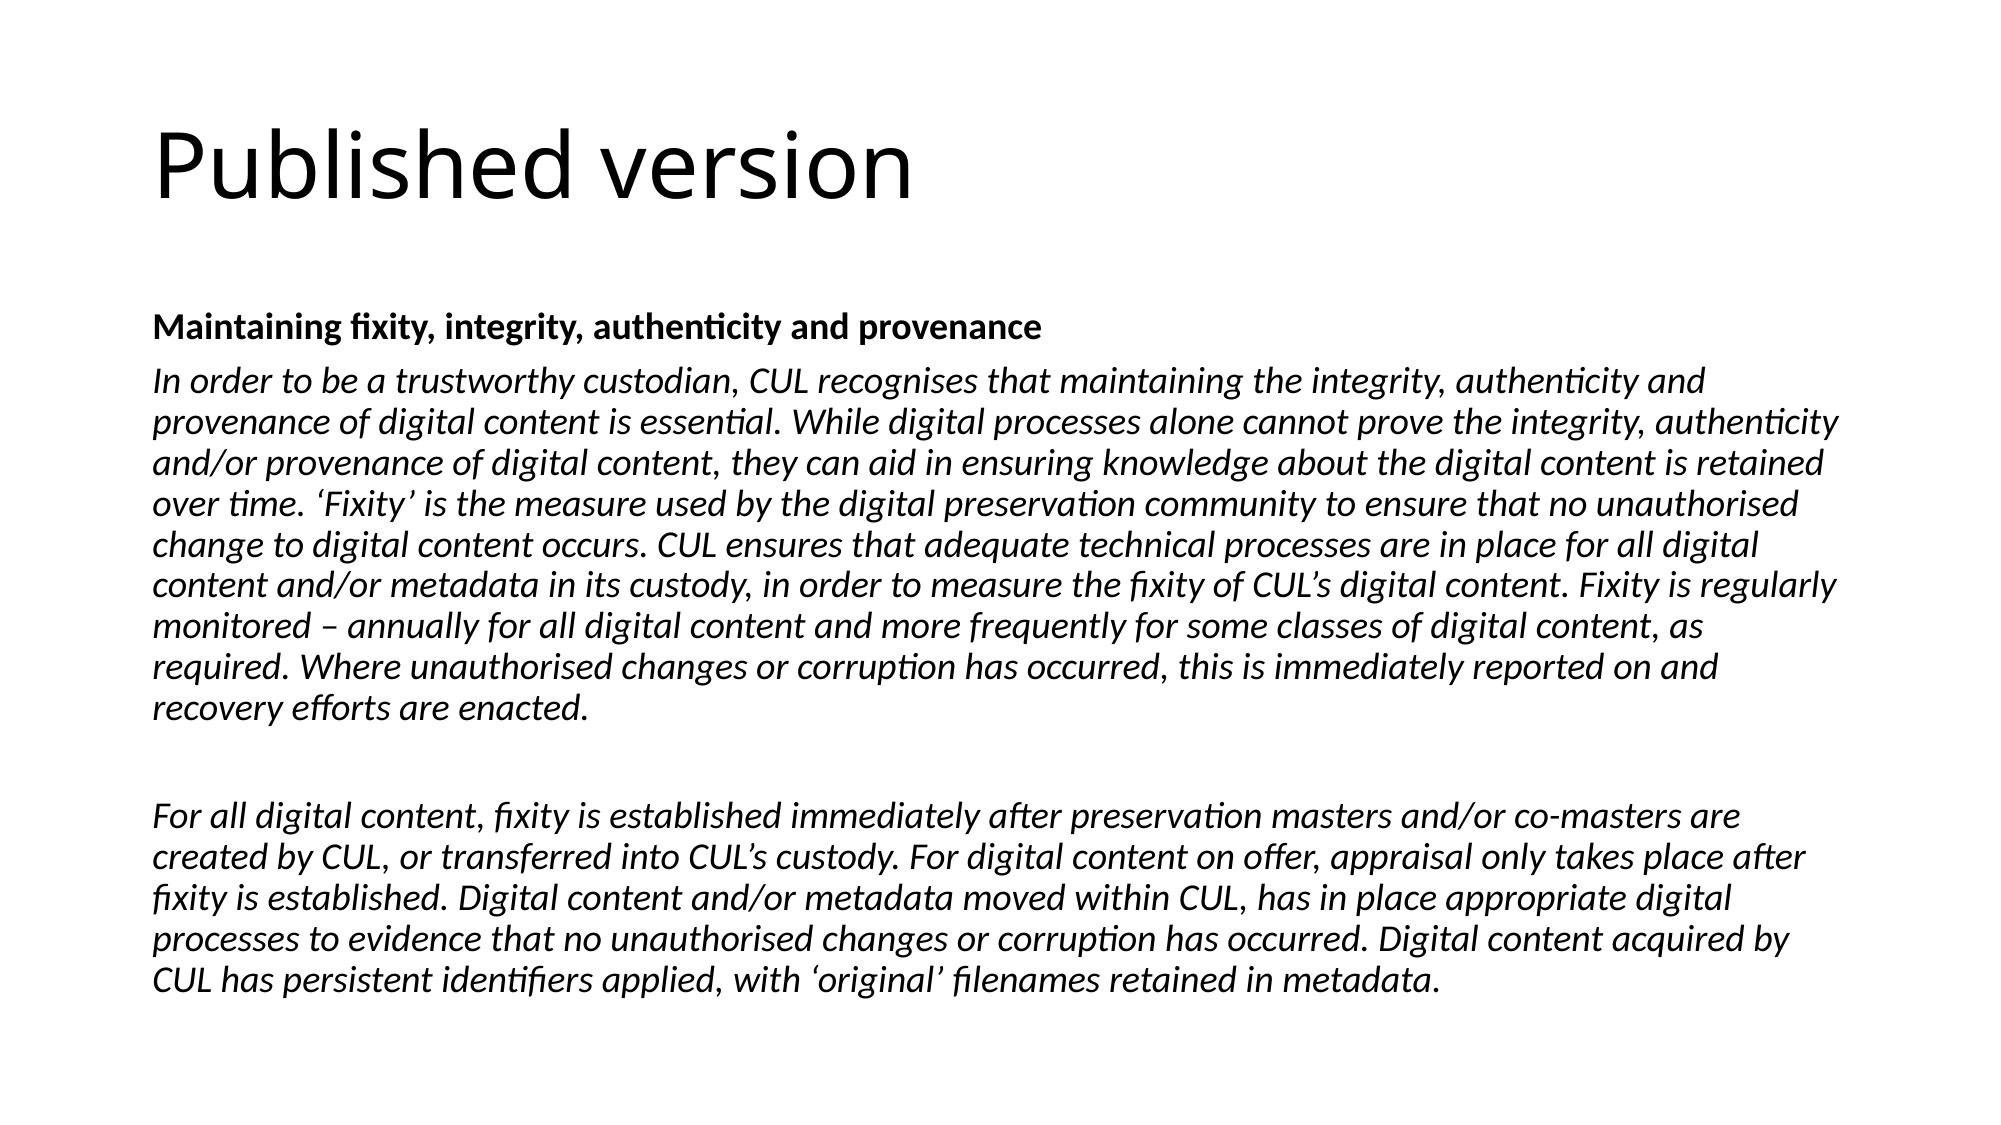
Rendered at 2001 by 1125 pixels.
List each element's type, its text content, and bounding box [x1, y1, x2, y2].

list Maintaining fixity, integrity, authenticity and provenance In order to be a trustworthy custodian, CUL recognises that maintaining the integrity, authenticity and provenance of digital content is essential. While digital processes alone cannot prove the integrity, authenticity and/or provenance of digital content, they can aid in ensuring knowledge about the digital content is retained over time. ‘Fixity’ is the measure used by the digital preservation community to ensure that no unauthorised change to digital content occurs. CUL ensures that adequate technical processes are in place for all digital content and/or metadata in its custody, in order to measure the fixity of CUL’s digital content. Fixity is regularly monitored – annually for all digital content and more frequently for some classes of digital content, as required. Where unauthorised changes or corruption has occurred, this is immediately reported on and recovery efforts are enacted. For all digital content, fixity is established immediately after preservation masters and/or co-masters are created by CUL, or transferred into CUL’s custody. For digital content on offer, appraisal only takes place after fixity is established. Digital content and/or metadata moved within CUL, has in place appropriate digital processes to evidence that no unauthorised changes or corruption has occurred. Digital content acquired by CUL has persistent identifiers applied, with ‘original’ filenames retained in metadata. [137, 299, 1863, 1014]
title Published version [137, 59, 1863, 278]
